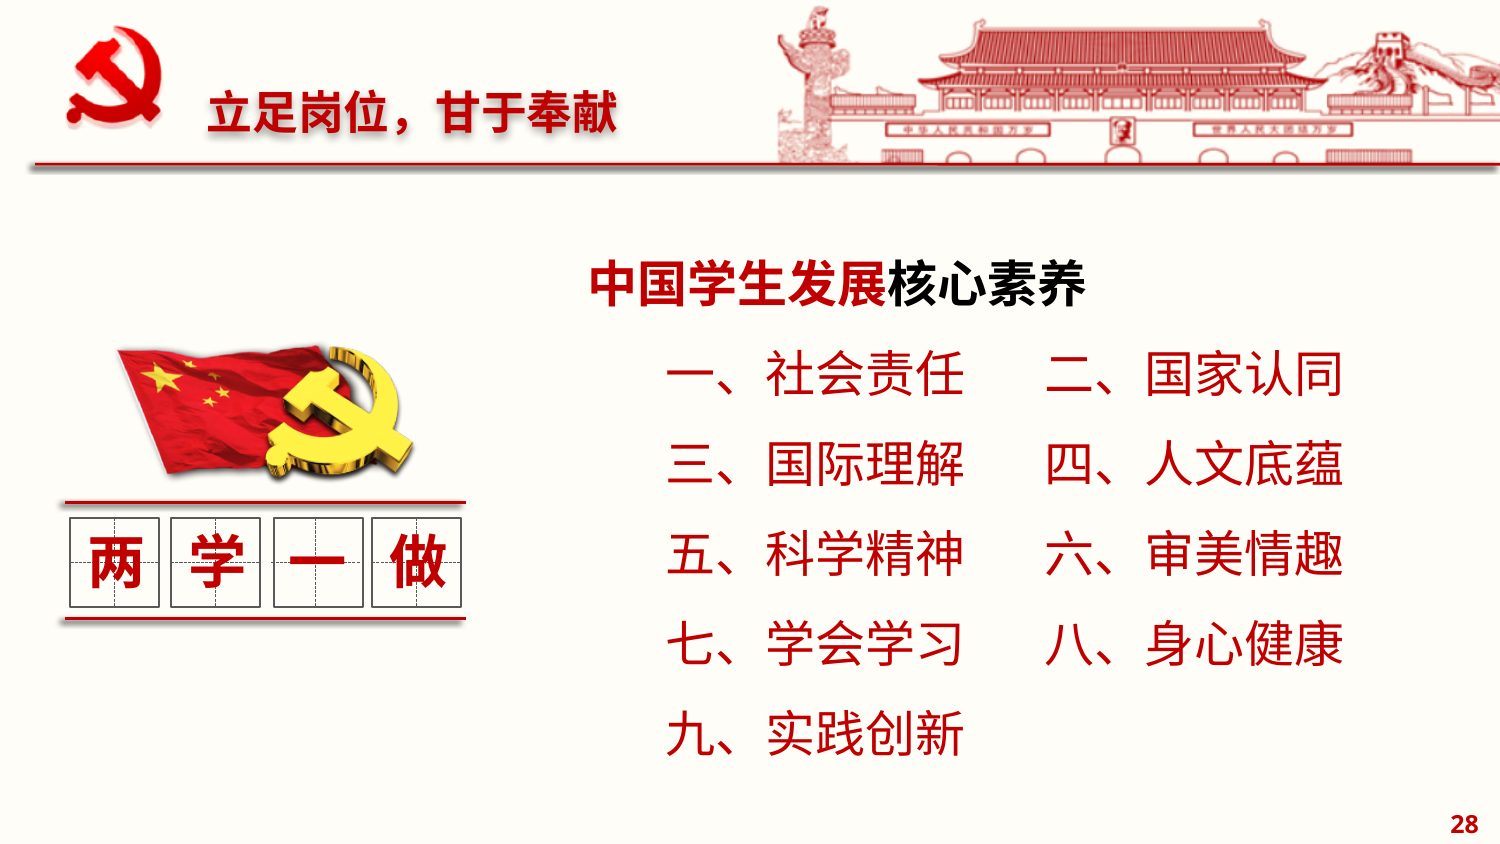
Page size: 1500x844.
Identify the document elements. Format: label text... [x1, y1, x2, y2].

text_box 28 [1394, 803, 1494, 844]
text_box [70, 517, 462, 607]
picture [34, 0, 184, 165]
text_box 立足岗位，甘于奉献 [192, 76, 750, 146]
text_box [112, 338, 420, 487]
picture [773, 0, 1500, 163]
text_box 中国学生发展核心素养 一、社会责任 二、国家认同 三、国际理解 四、人文底蕴 五、科学精神 六、审美情趣 七、学会学习 八、身心健康 九、实践创新 [549, 214, 1483, 770]
